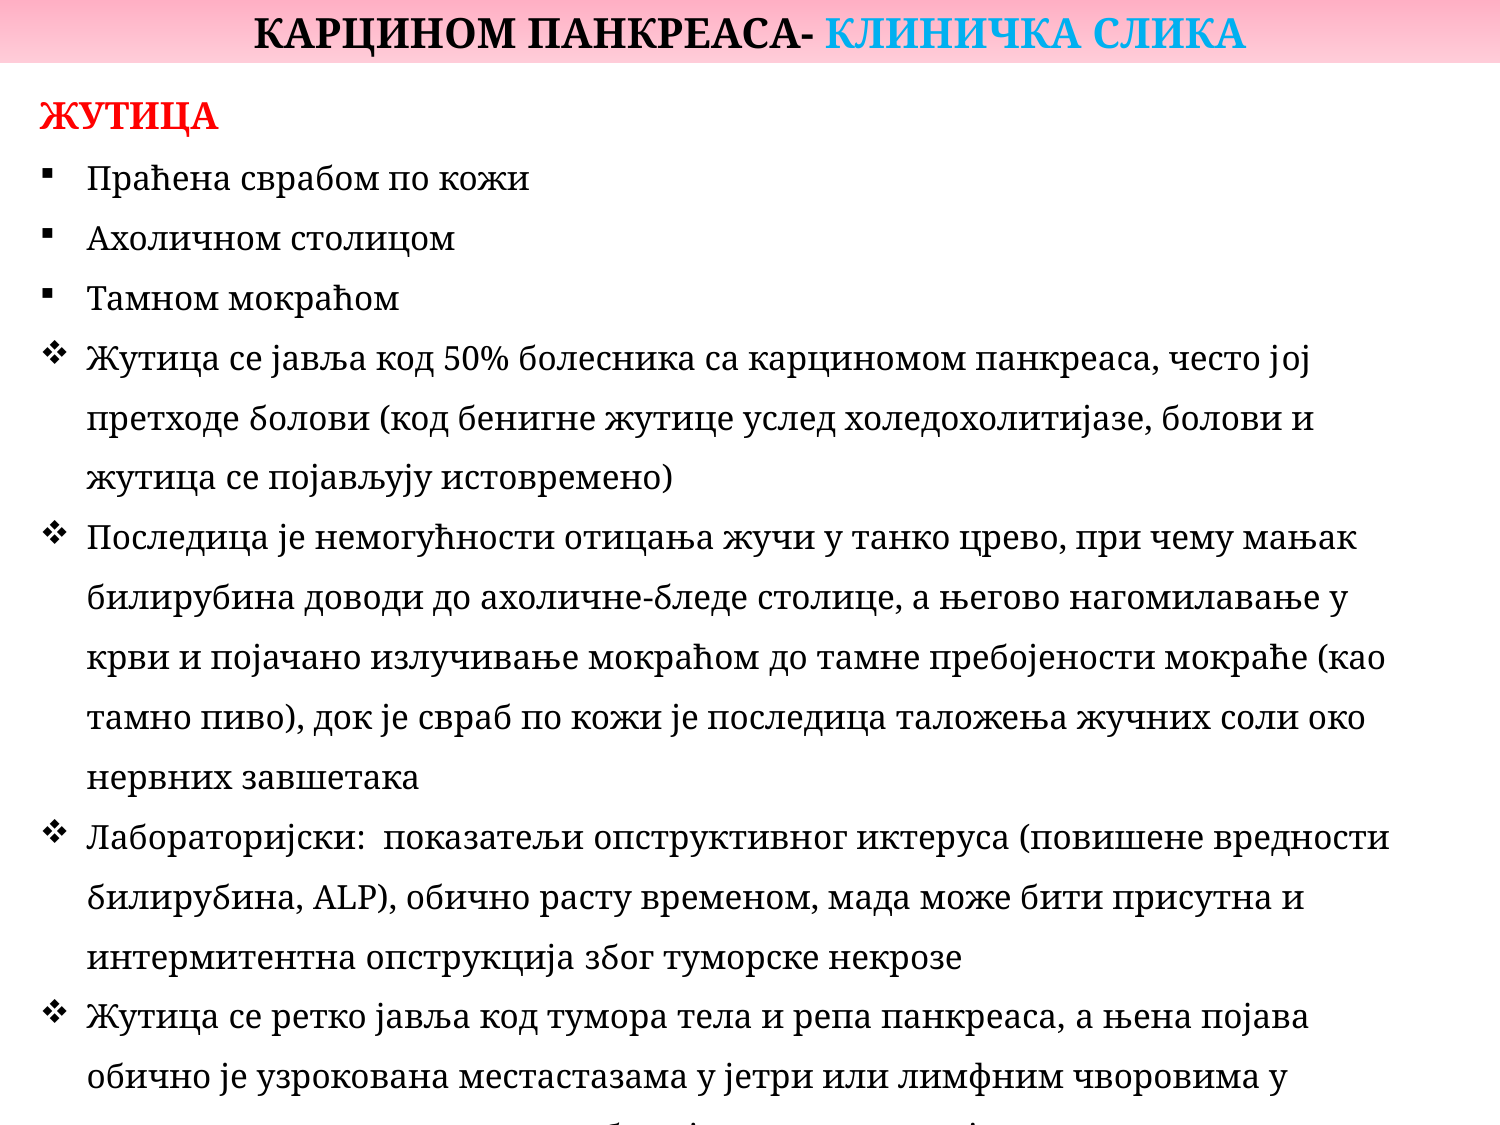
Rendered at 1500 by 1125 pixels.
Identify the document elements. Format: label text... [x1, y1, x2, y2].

text_box ЖУТИЦА Праћена сврабом по кожи Ахоличном столицом Тамном мокраћом Жутица се јавља код 50% болесника са карциномом панкреаса, често јој претходе болови (код бенигне жутице услед холедохолитијазе, болови и жутица се појављују истовремено) Последица је немогућности отицања жучи у танко црево, при чему мањак билирубина доводи до ахоличне-бледе столице, а његово нагомилавање у крви и појачано излучивање мокраћом до тамне пребојености мокраће (као тамно пиво), док је свраб по кожи је последица таложења жучних соли око нервних завшетака Лабораторијски: показатељи опструктивног иктеруса (повишене вредности билирубина, ALP), oбично расту временом, мада може бити присутна и интермитентна опструкција због туморске некрозе Жутица се ретко јавља код тумора тела и репа панкреаса, а њена појава обично је узрокована местастазама у јетри или лимфним чворовима у порти хепатис, што доводи до билијарне опструкције [24, 63, 1413, 1125]
text_box КАРЦИНОМ ПАНКРЕАСА- КЛИНИЧКА СЛИКА [0, 0, 1500, 63]
